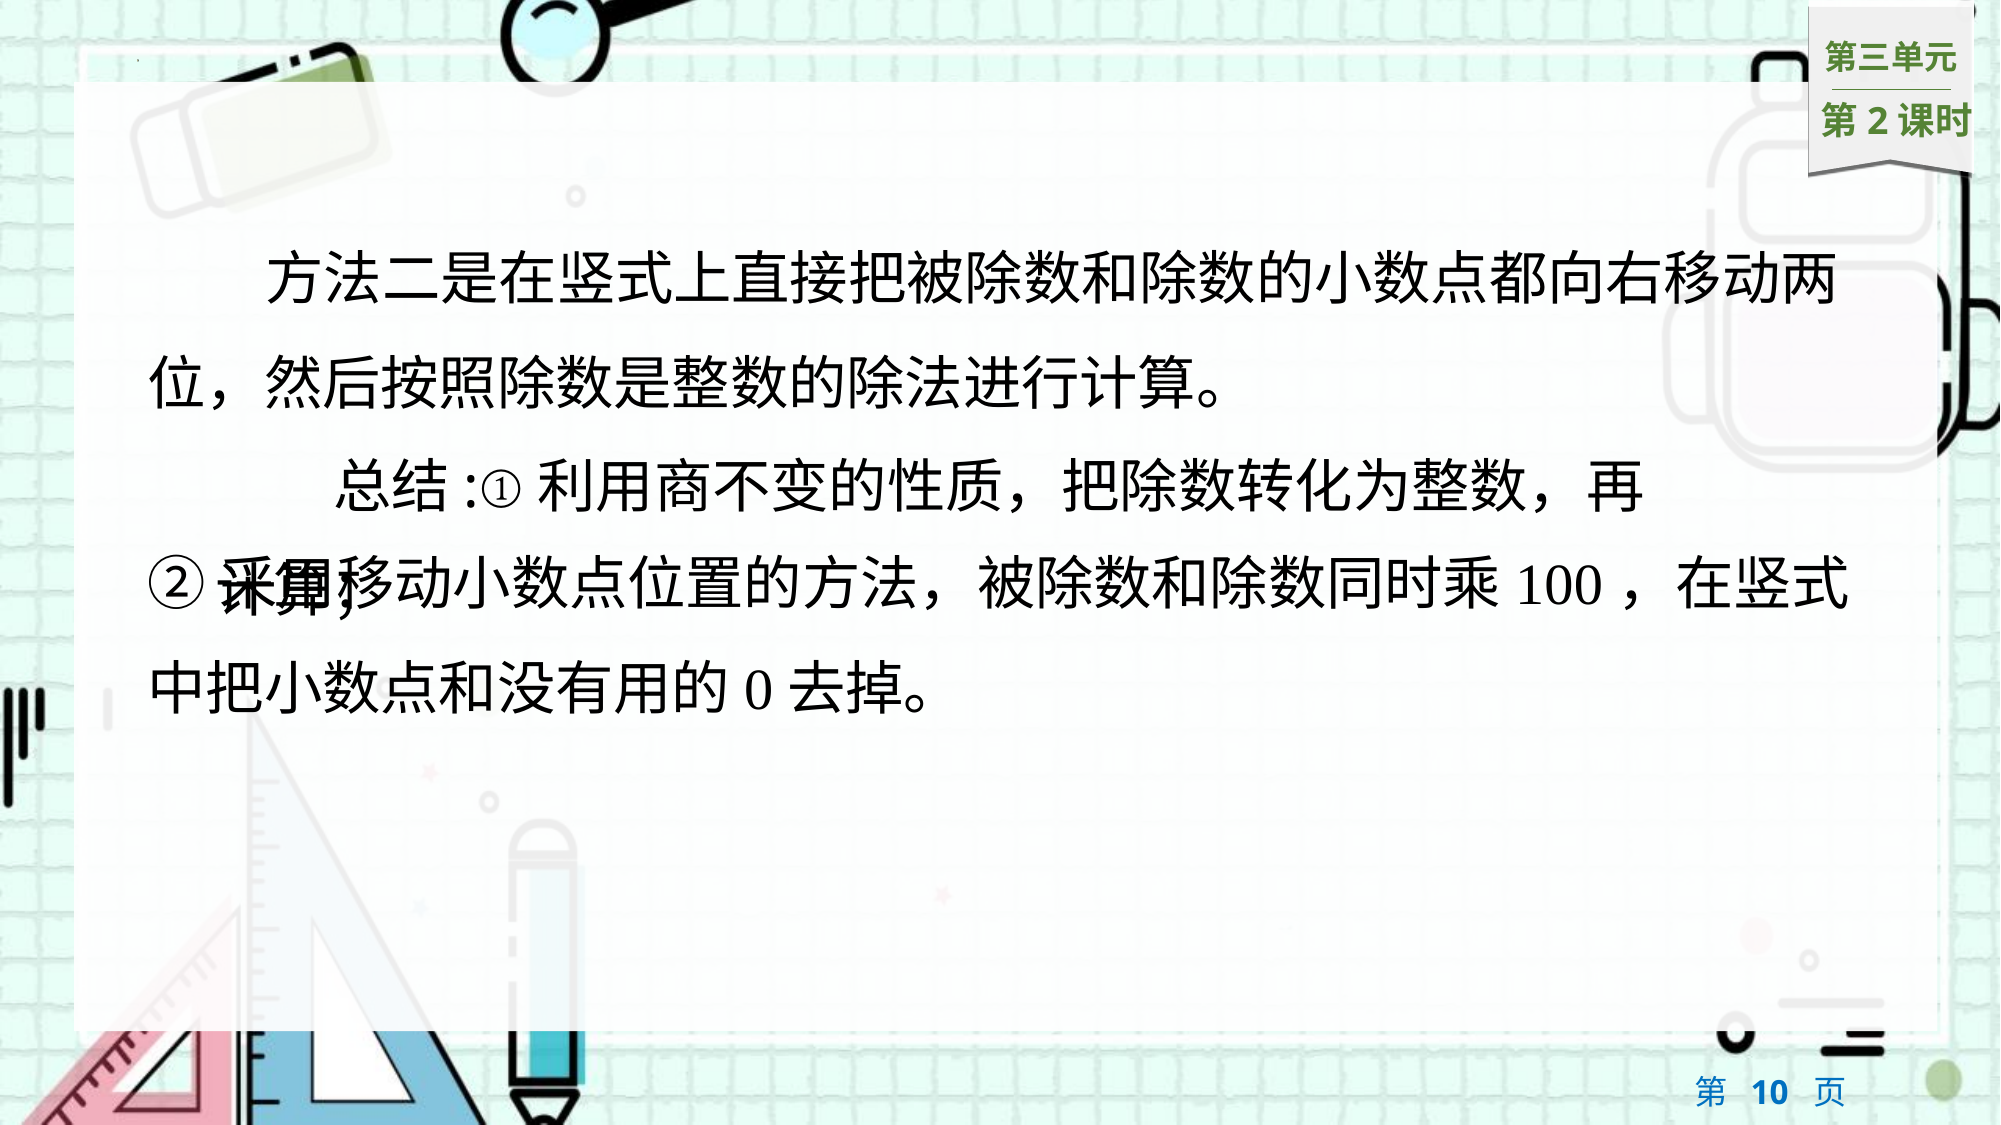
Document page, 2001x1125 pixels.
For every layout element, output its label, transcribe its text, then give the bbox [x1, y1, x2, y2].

picture [0, 0, 2000, 1125]
text_box ②采用移动小数点位置的方法，被除数和除数同时乘100，在竖式中把小数点和没有用的0去掉。 [147, 511, 1853, 722]
picture [1938, 168, 1971, 176]
text_box 方法二是在竖式上直接把被除数和除数的小数点都向右移动两位，然后按照除数是整数的除法进行计算。 [147, 206, 1853, 417]
text_box 总结:①利用商不变的性质，把除数转化为整数，再计算； [215, 413, 1702, 511]
